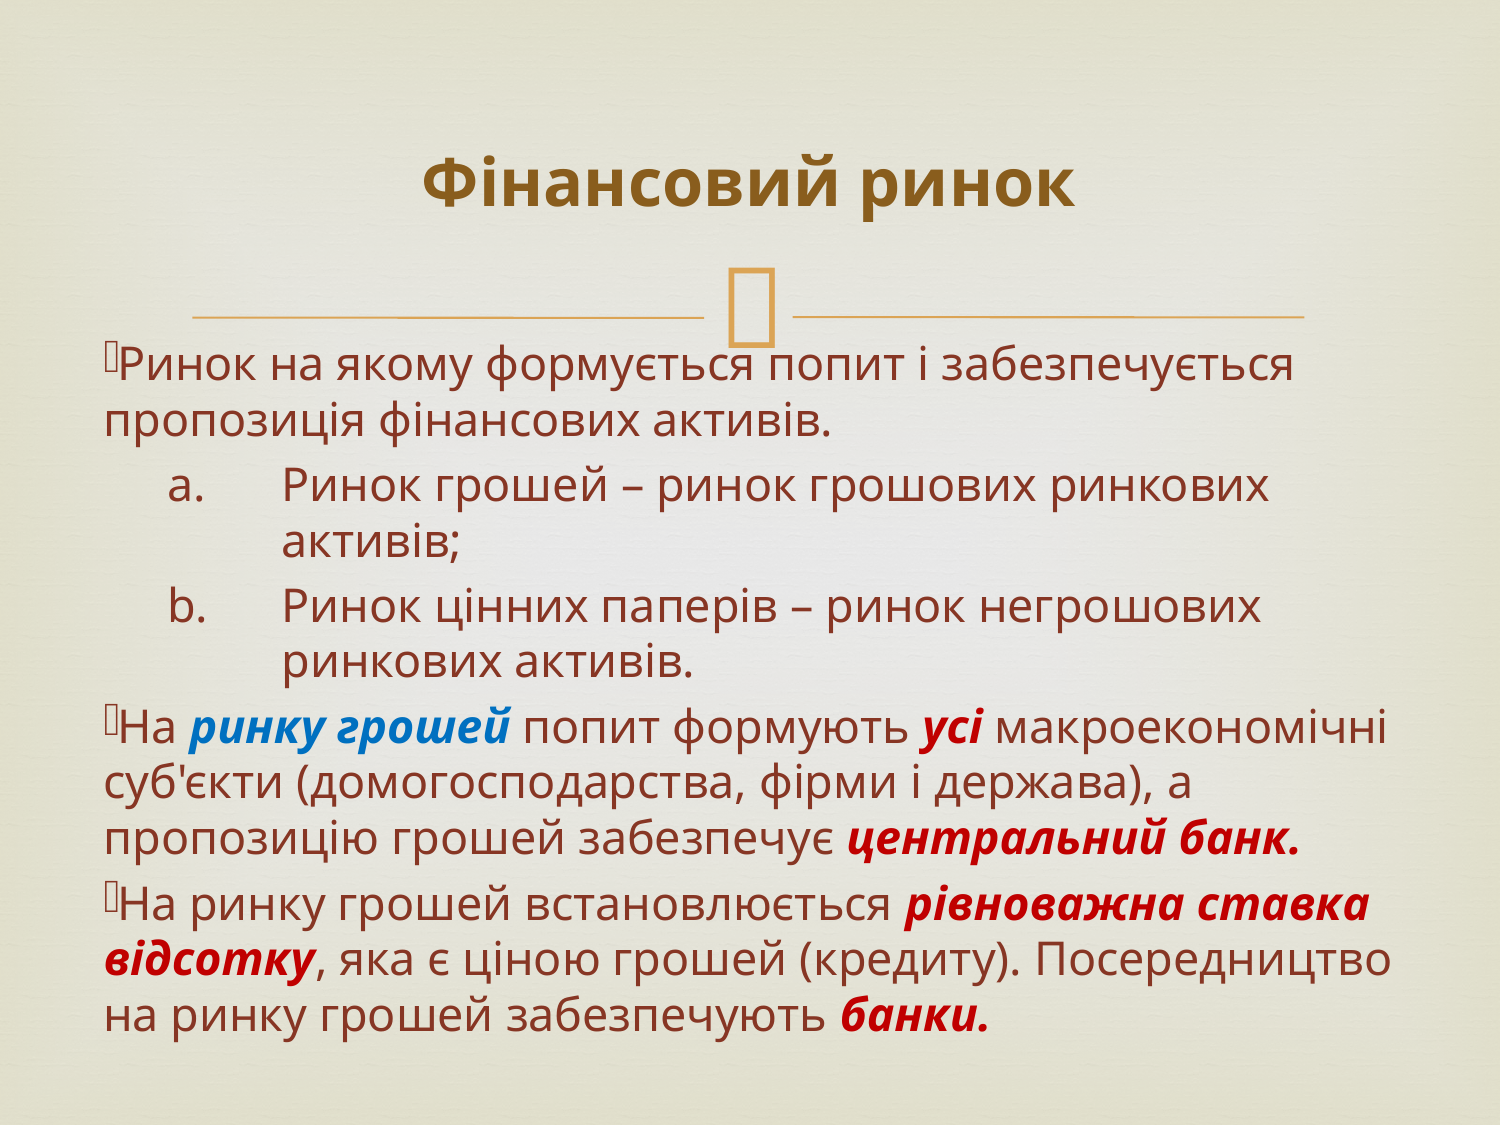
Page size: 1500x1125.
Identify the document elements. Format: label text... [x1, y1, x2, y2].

list Ринок на якому формується попит і забезпечується пропозиція фінансових активів. Ринок грошей – ринок грошових ринкових активів; Ринок цінних паперів – ринок негрошових ринкових активів. На ринку грошей попит формують усі макроекономічні суб'єкти (домогосподарства, фірми і держава), а пропозицію грошей забезпечує центральний банк. На ринку грошей встановлюється рівноважна ставка відсотку, яка є ціною грошей (кредиту). Посередництво на ринку грошей забезпечують банки. [88, 326, 1424, 1059]
title Фінансовий ринок [112, 93, 1386, 267]
